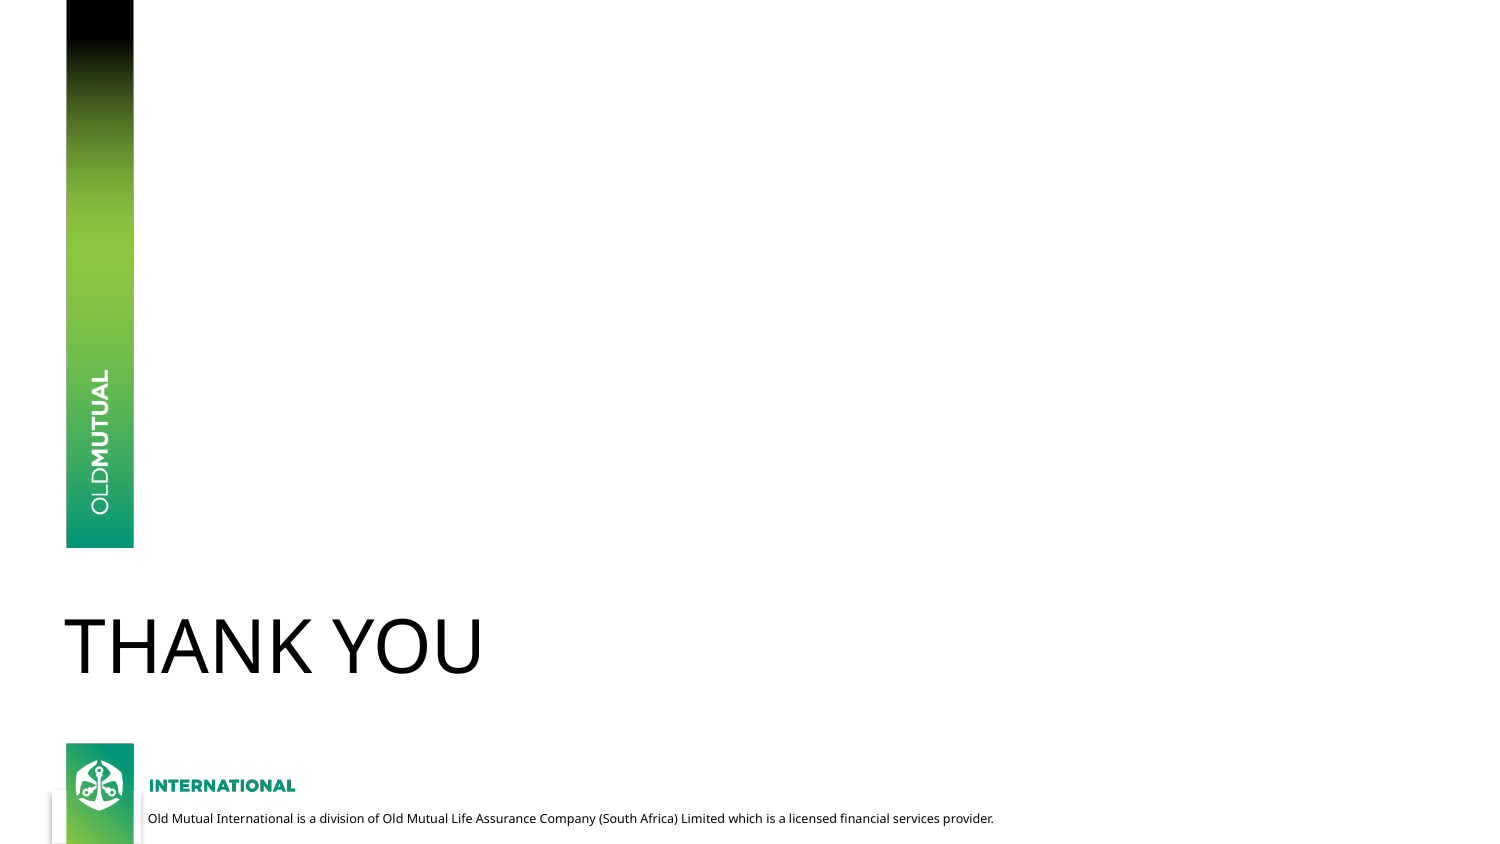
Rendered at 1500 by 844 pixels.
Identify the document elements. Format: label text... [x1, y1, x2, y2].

title THANK YOU [49, 610, 779, 678]
picture [1, 0, 365, 844]
